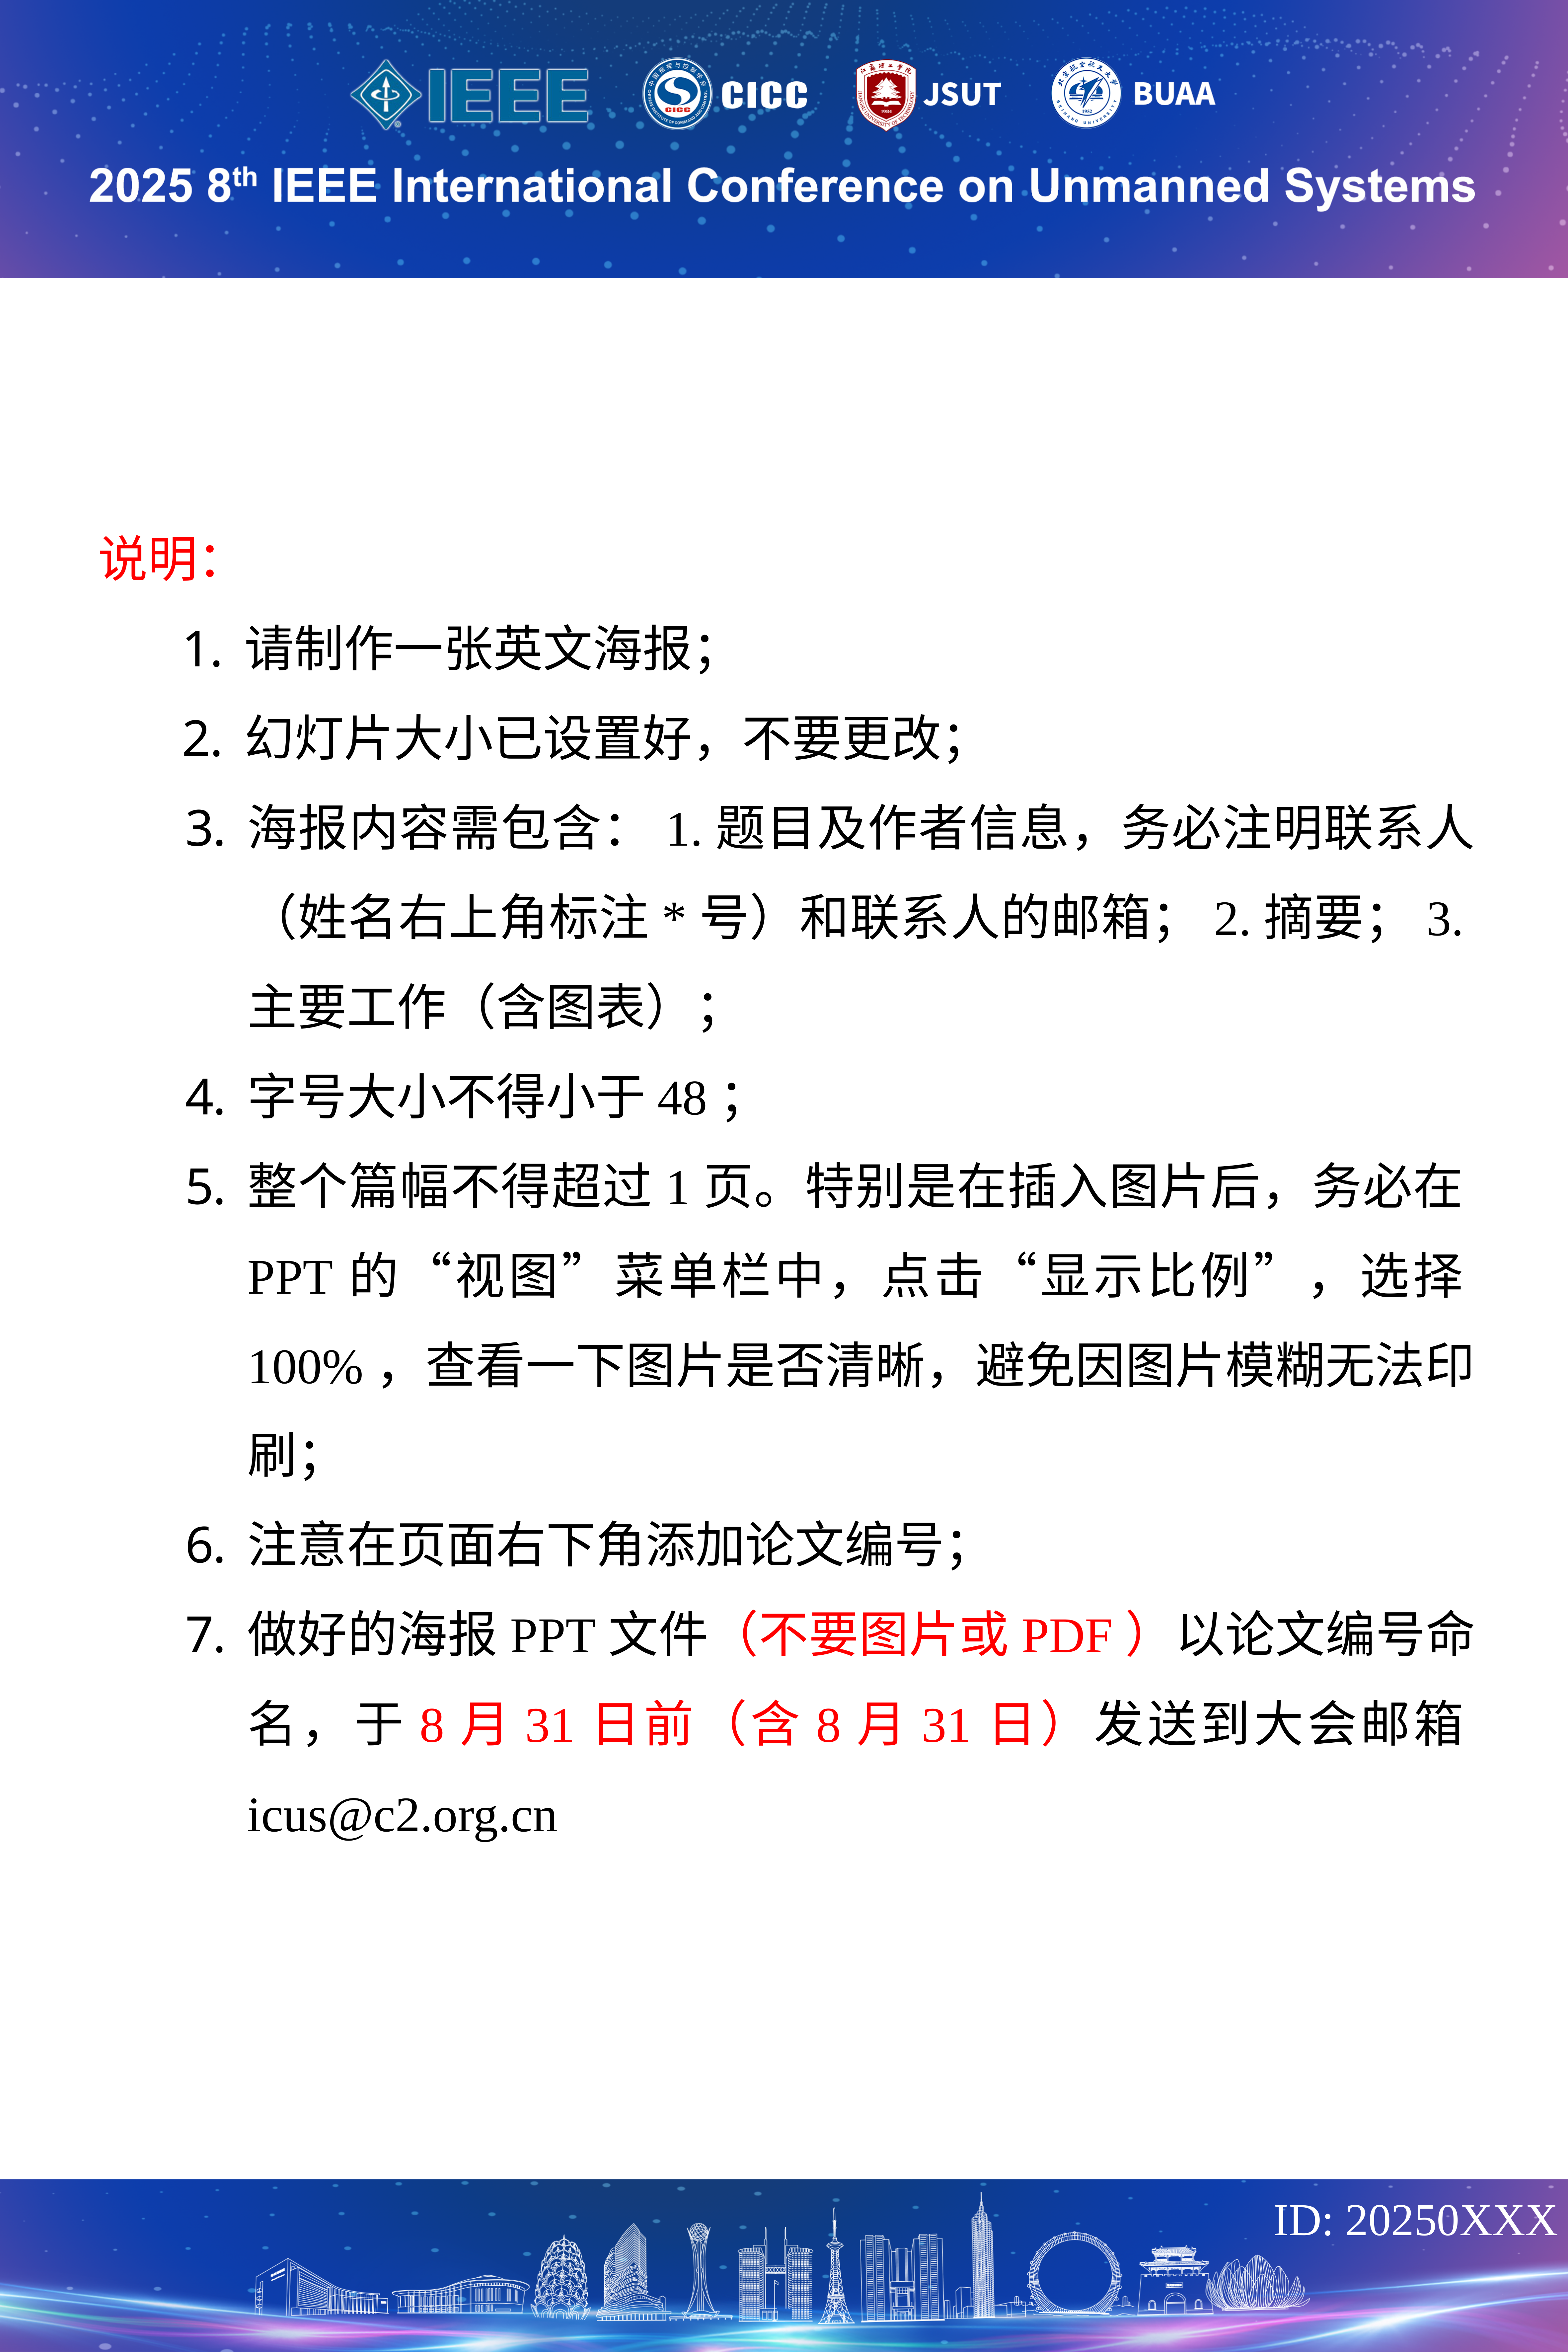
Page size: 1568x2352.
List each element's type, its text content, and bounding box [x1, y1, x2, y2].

picture [0, 0, 1568, 2352]
text_box ID: 20250XXX [1263, 2187, 1568, 2247]
text_box 说明： 请制作一张英文海报； 幻灯片大小已设置好，不要更改； 海报内容需包含：1.题目及作者信息，务必注明联系人（姓名右上角标注*号）和联系人的邮箱；2.摘要；3.主要工作（含图表）； 字号大小不得小于48； 整个篇幅不得超过1页。特别是在插入图片后，务必在PPT的“视图”菜单栏中，点击“显示比例”，选择100%，查看一下图片是否清晰，避免因图片模糊无法印刷； 注意在页面右下角添加论文编号； 做好的海报PPT文件（不要图片或PDF）以论文编号命名，于8月31日前（含8月31日）发送到大会邮箱icus@c2.org.cn [87, 494, 1481, 1844]
